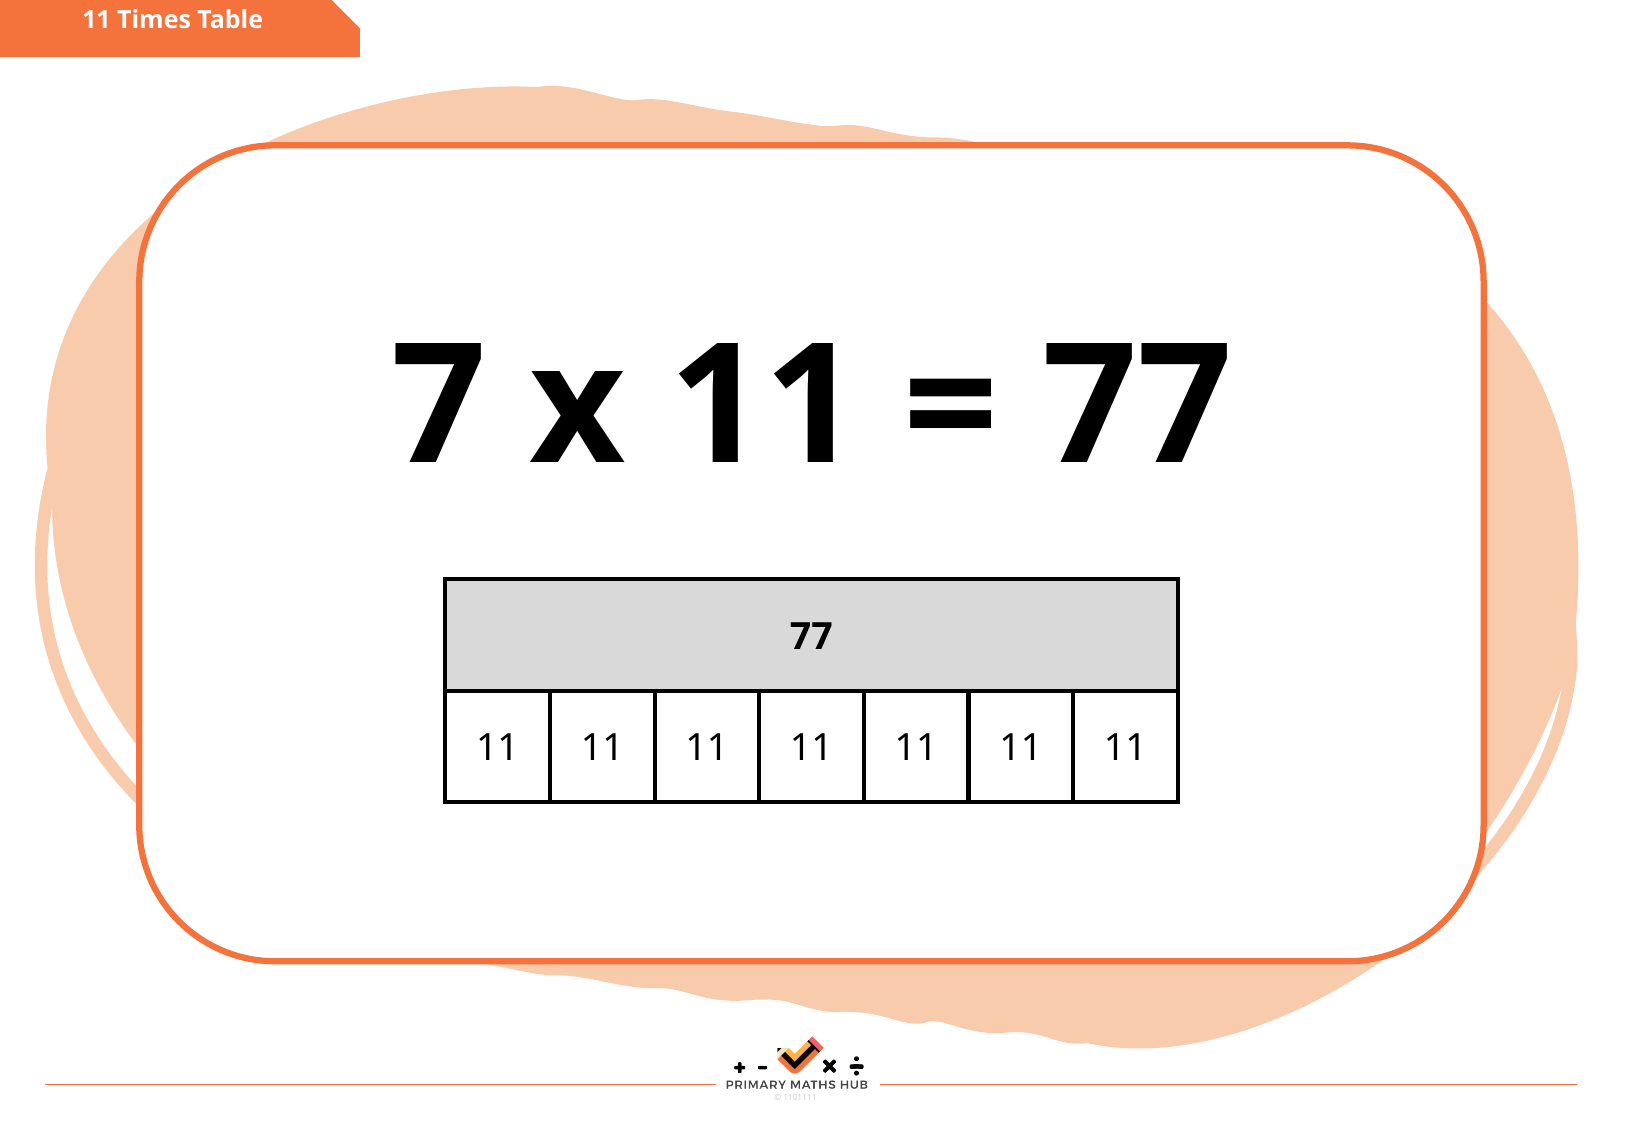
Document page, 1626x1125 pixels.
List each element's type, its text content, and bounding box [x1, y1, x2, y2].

text_box [1479, 300, 1579, 867]
table_cell 11 [1075, 693, 1176, 800]
text_box [39, 214, 155, 799]
text_box [138, 144, 1485, 963]
table_cell 11 [971, 693, 1071, 800]
table_cell 11 [761, 693, 862, 800]
text_box [496, 960, 1374, 1044]
text_box [273, 91, 956, 144]
picture [722, 1034, 872, 1094]
table_cell 11 [657, 693, 757, 800]
table_cell 11 [552, 693, 653, 800]
table_cell 11 [866, 693, 966, 800]
table_header 77 [447, 581, 1176, 689]
text_box © 1101111 [720, 1084, 870, 1110]
text_box 7 x 11 = 77 [140, 288, 1485, 503]
table_cell 11 [447, 693, 548, 800]
text_box 11 Times Table [0, 0, 361, 58]
